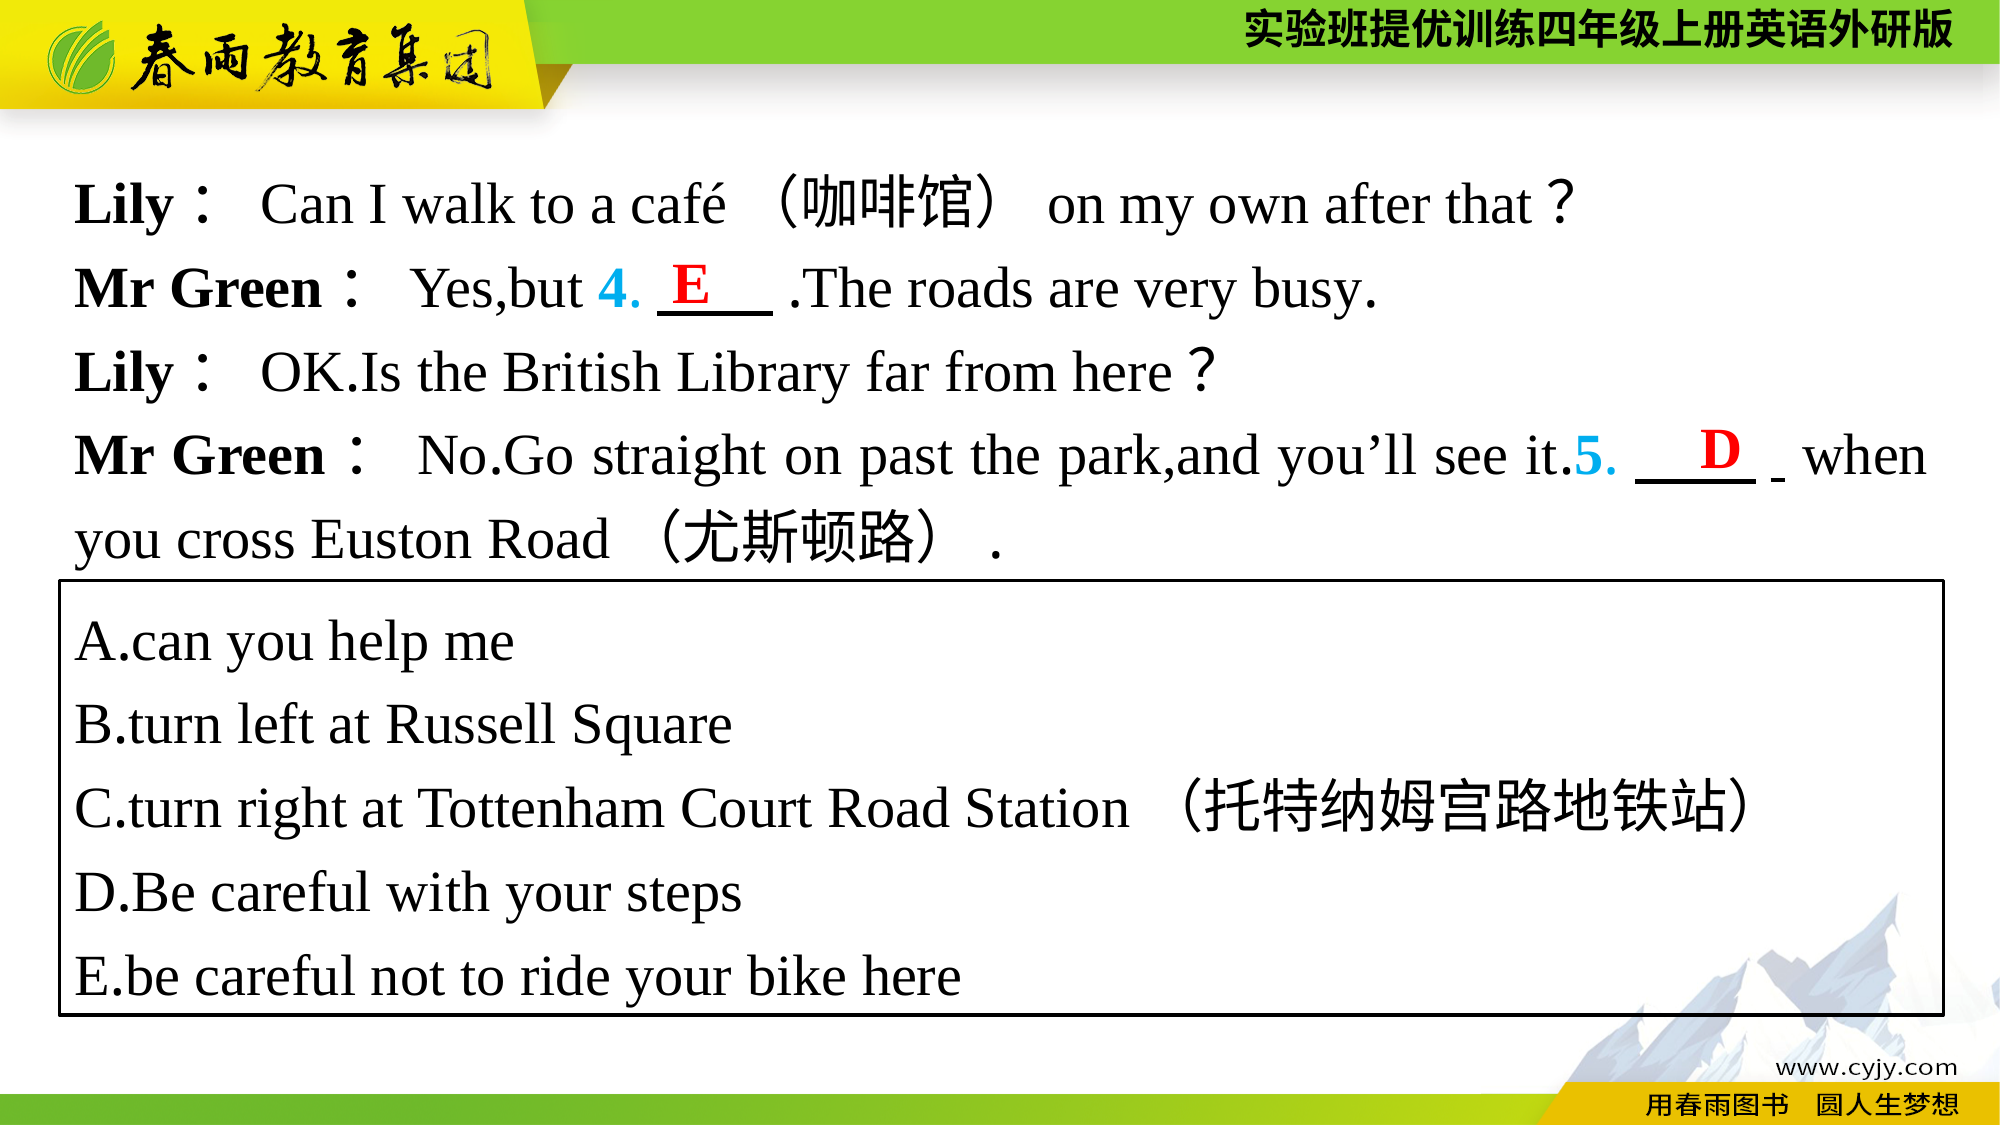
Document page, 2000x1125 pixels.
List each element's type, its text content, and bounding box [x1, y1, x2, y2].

text_box A.can you help me B.turn left at Russell Square C.turn right at Tottenham Court Road Station（托特纳姆宫路地铁站） D.Be careful with your steps E.be careful not to ride your bike here [59, 580, 1944, 1015]
list Lily：Can I walk to a café（咖啡馆）on my own after that？ Mr Green：Yes,but 4. .The roads are very busy. Lily：OK.Is the British Library far from here？ Mr Green：No.Go straight on past the park,and you’ll see it.5. . when you cross Euston Road（尤斯顿路）. [59, 143, 1944, 575]
text_box D [1685, 403, 1758, 488]
text_box E [657, 237, 727, 323]
picture [0, 0, 2000, 1125]
